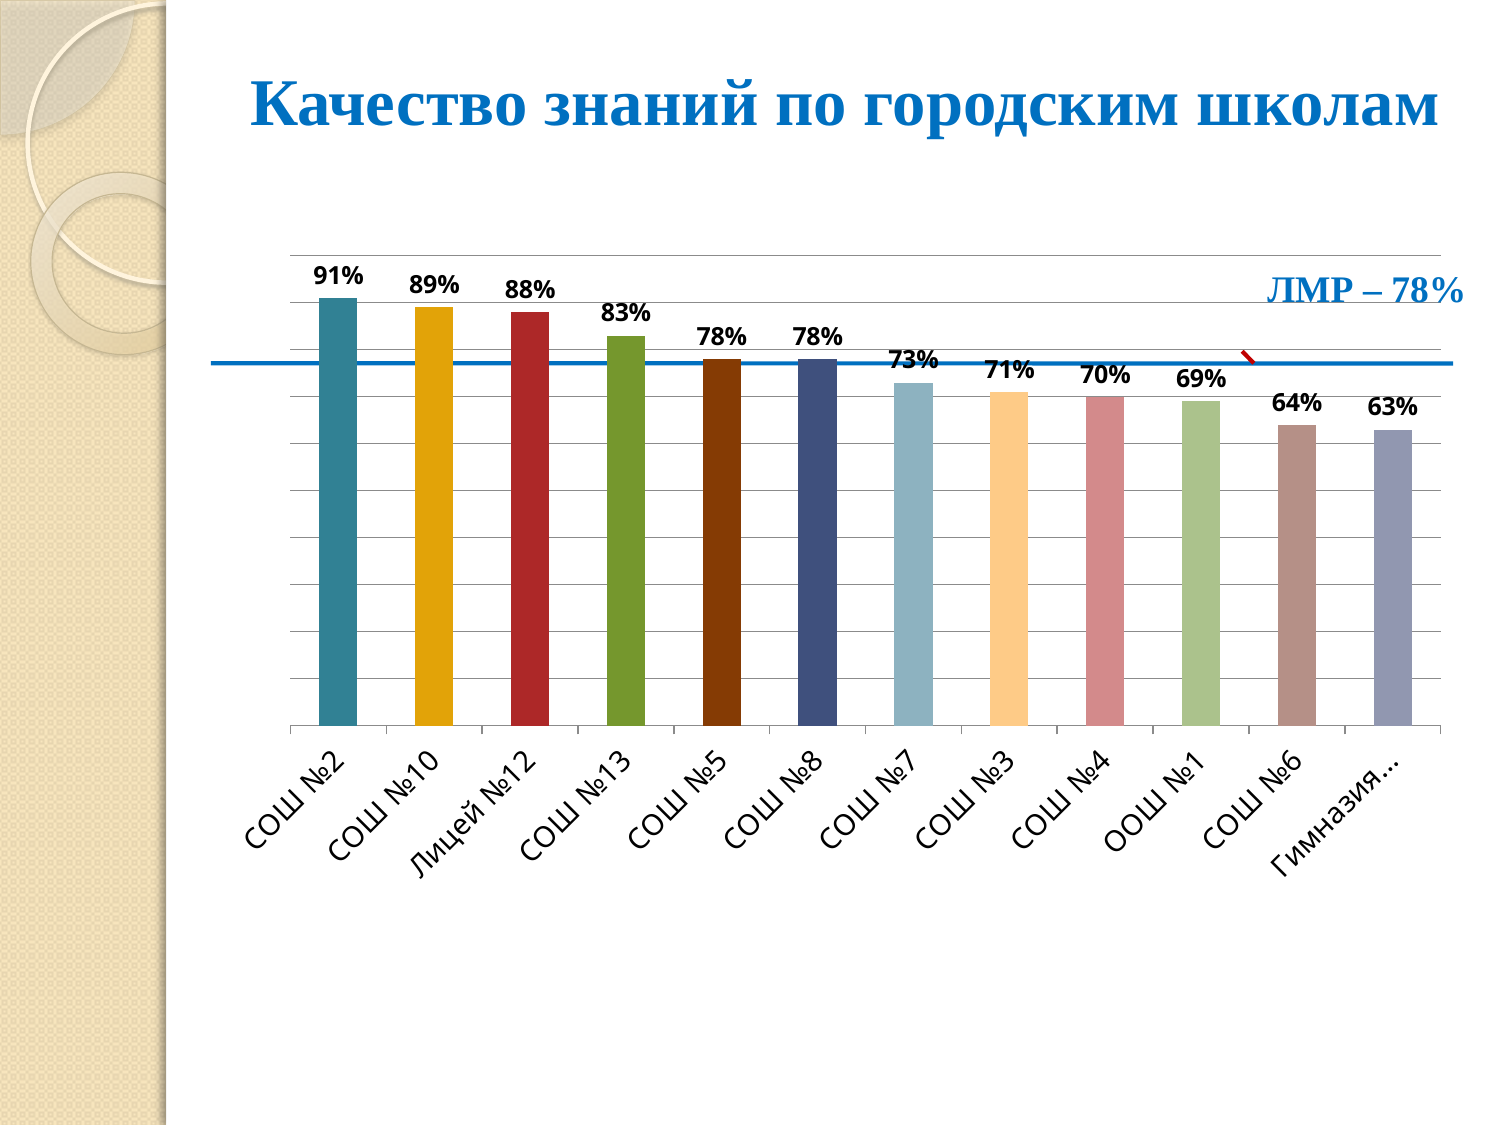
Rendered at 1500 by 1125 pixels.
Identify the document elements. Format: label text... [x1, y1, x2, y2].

chart [210, 234, 1442, 894]
text_box ЛМР – 78% [1448, 257, 1482, 318]
title Качество знаний по городским школам [235, 0, 1466, 233]
